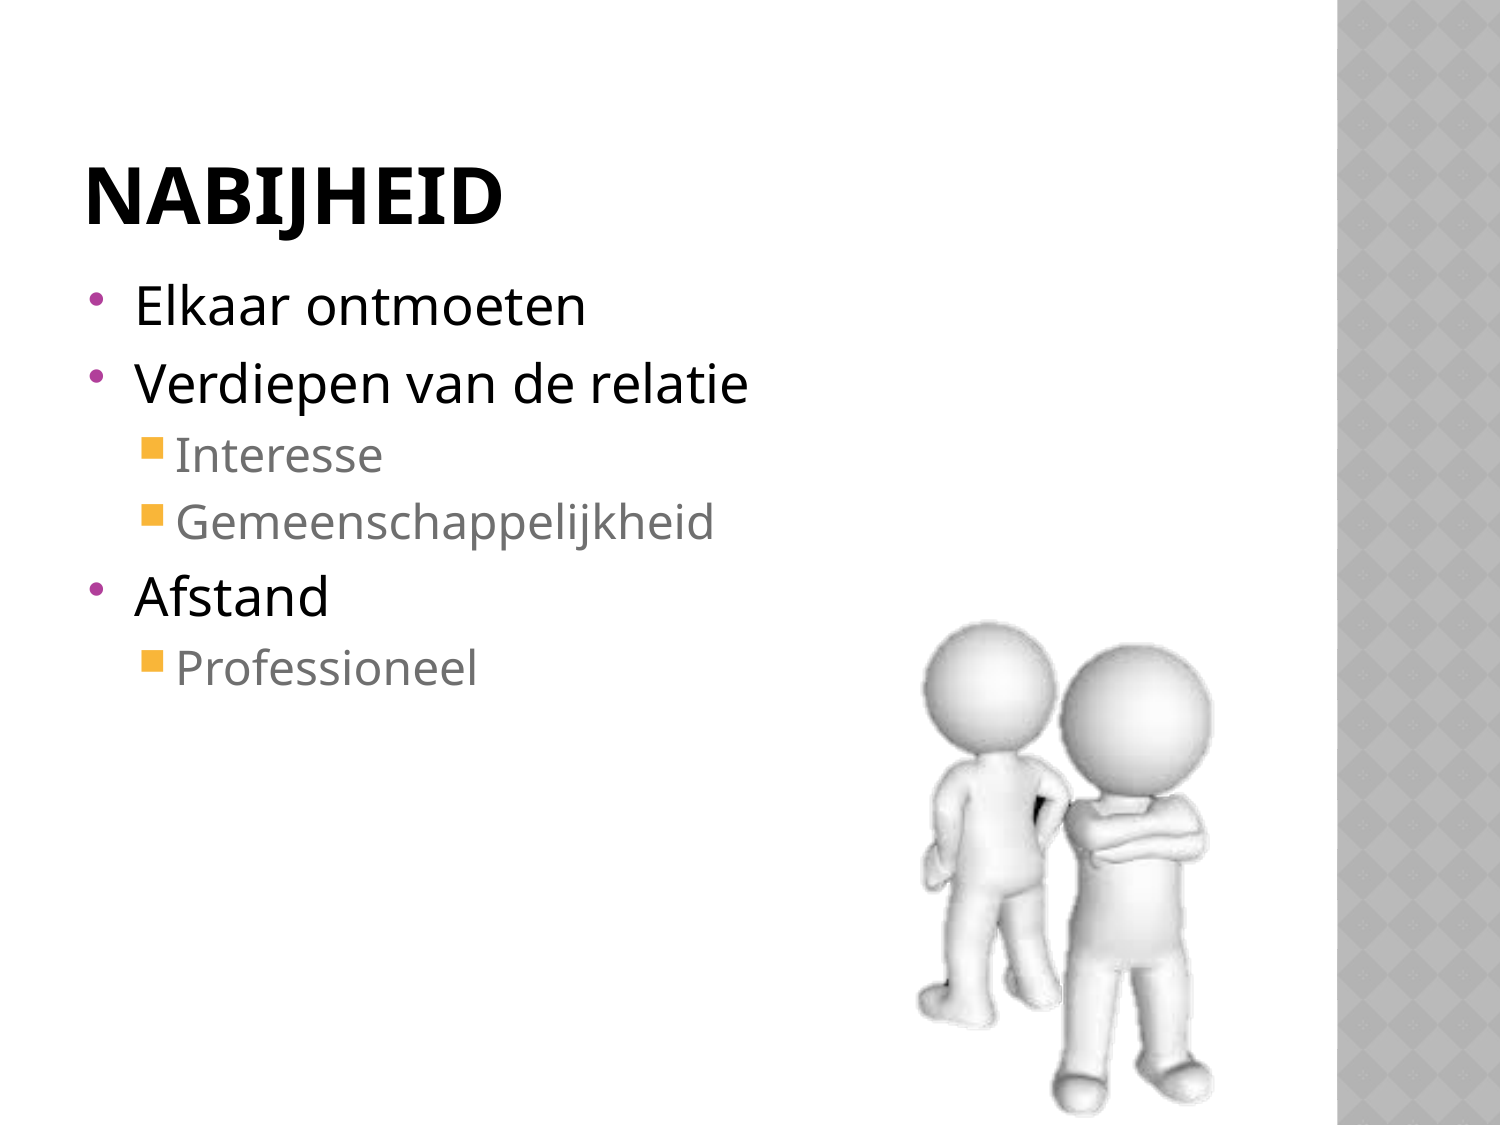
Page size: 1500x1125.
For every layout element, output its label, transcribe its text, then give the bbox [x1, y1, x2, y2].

list Elkaar ontmoeten Verdiepen van de relatie Interesse Gemeenschappelijkheid Afstand Professioneel [75, 264, 1263, 1059]
picture [820, 609, 1339, 1125]
title nabijheid [75, 52, 1263, 240]
